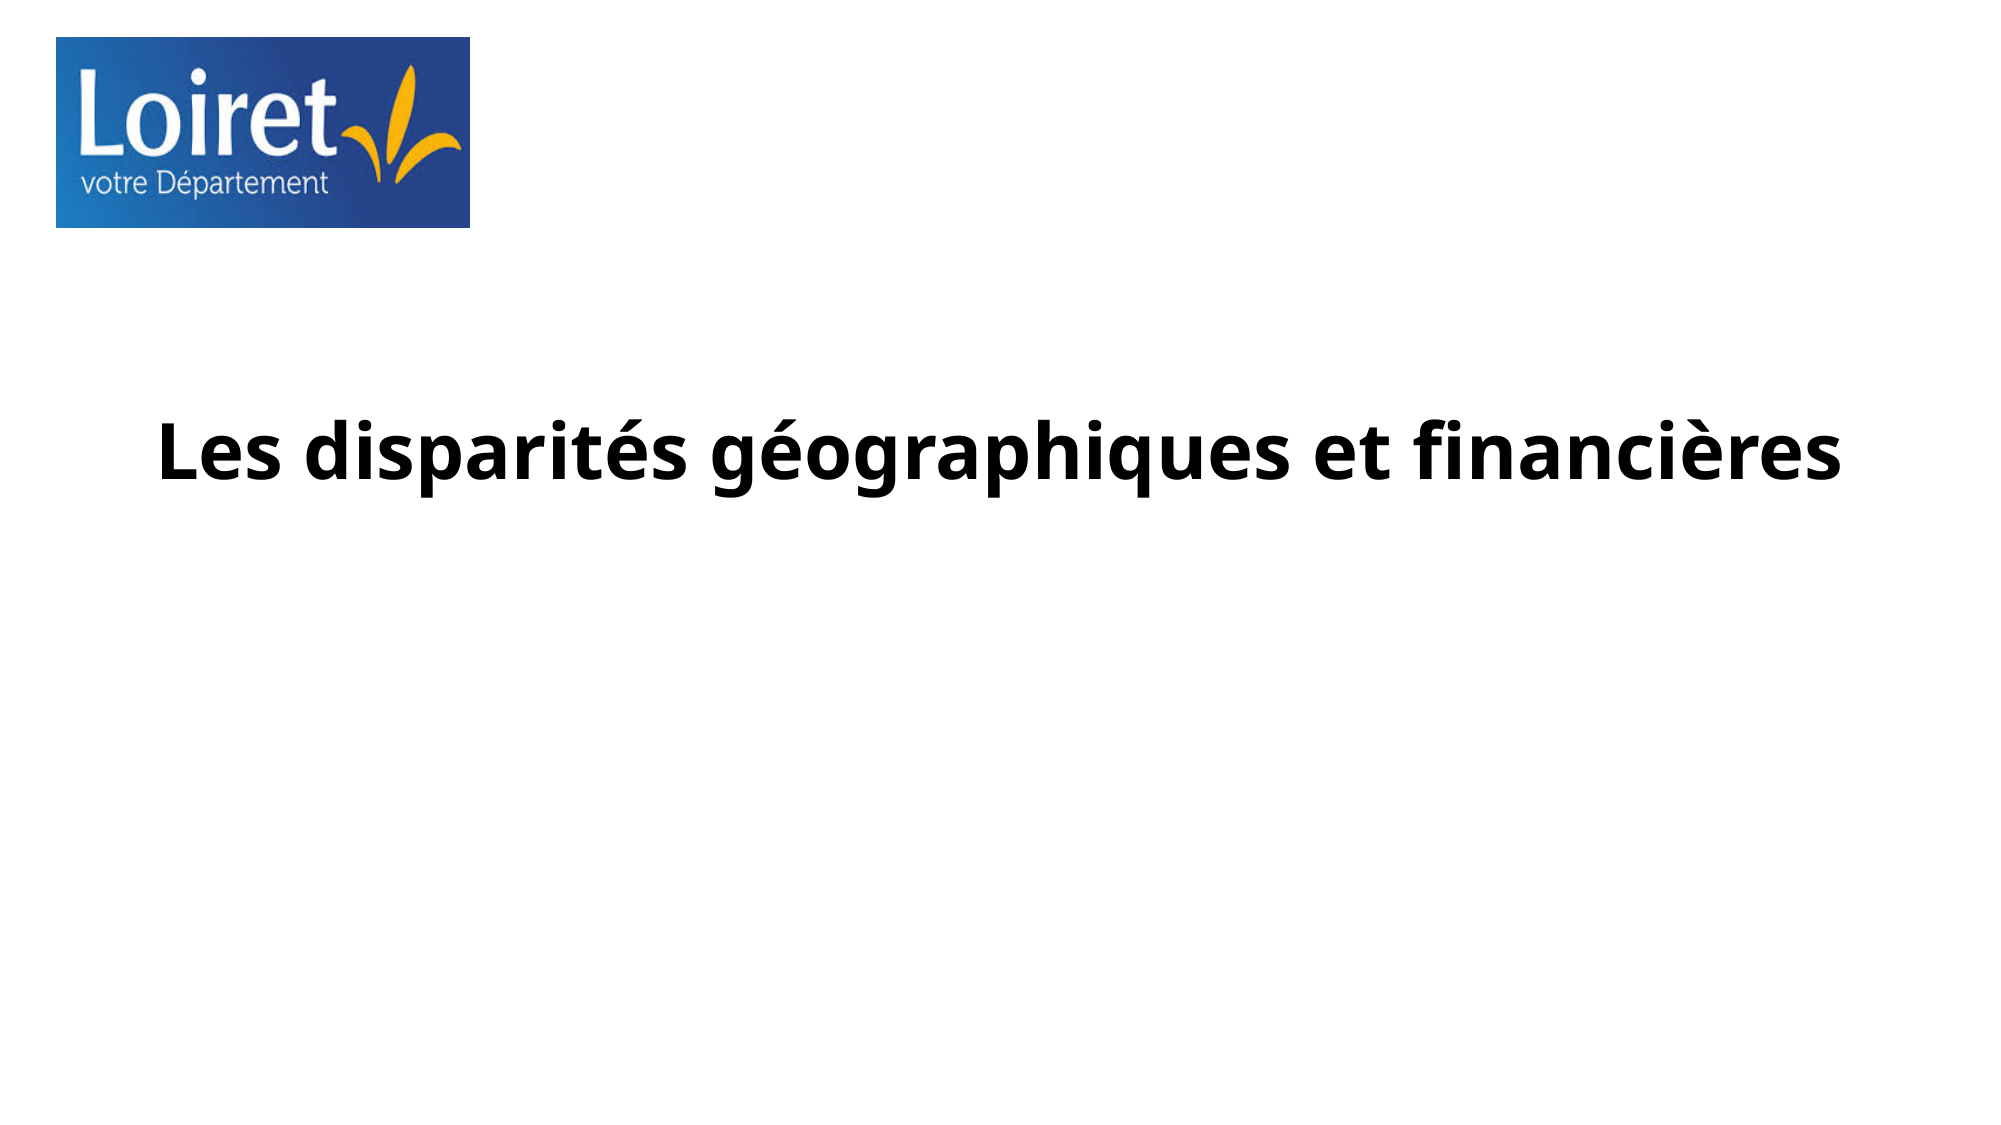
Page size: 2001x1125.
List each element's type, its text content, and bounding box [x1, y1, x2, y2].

picture [56, 37, 470, 228]
title Les disparités géographiques et financières [137, 380, 1863, 621]
